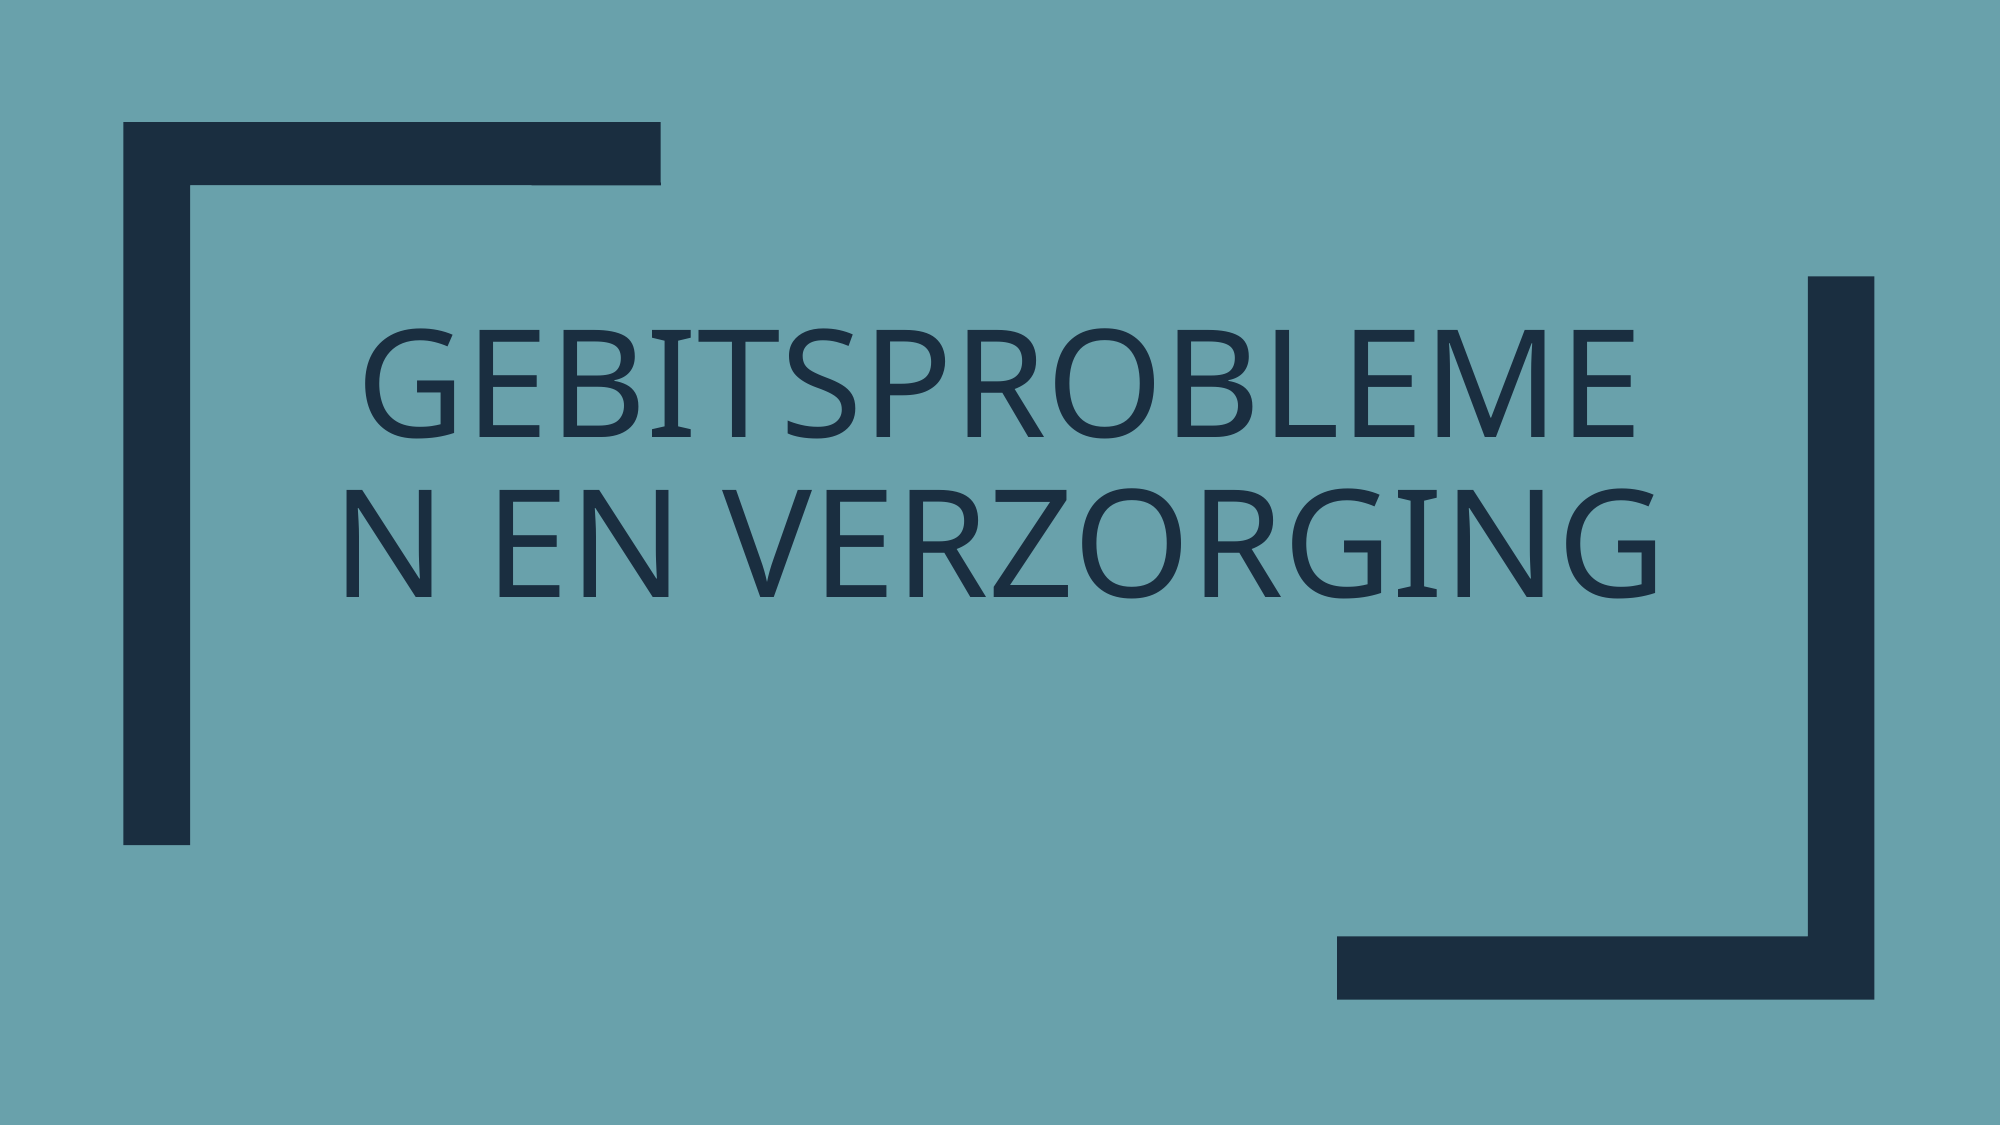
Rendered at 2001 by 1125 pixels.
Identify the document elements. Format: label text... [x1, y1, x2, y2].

title Gebitsproblemen en verzorging [314, 293, 1686, 638]
